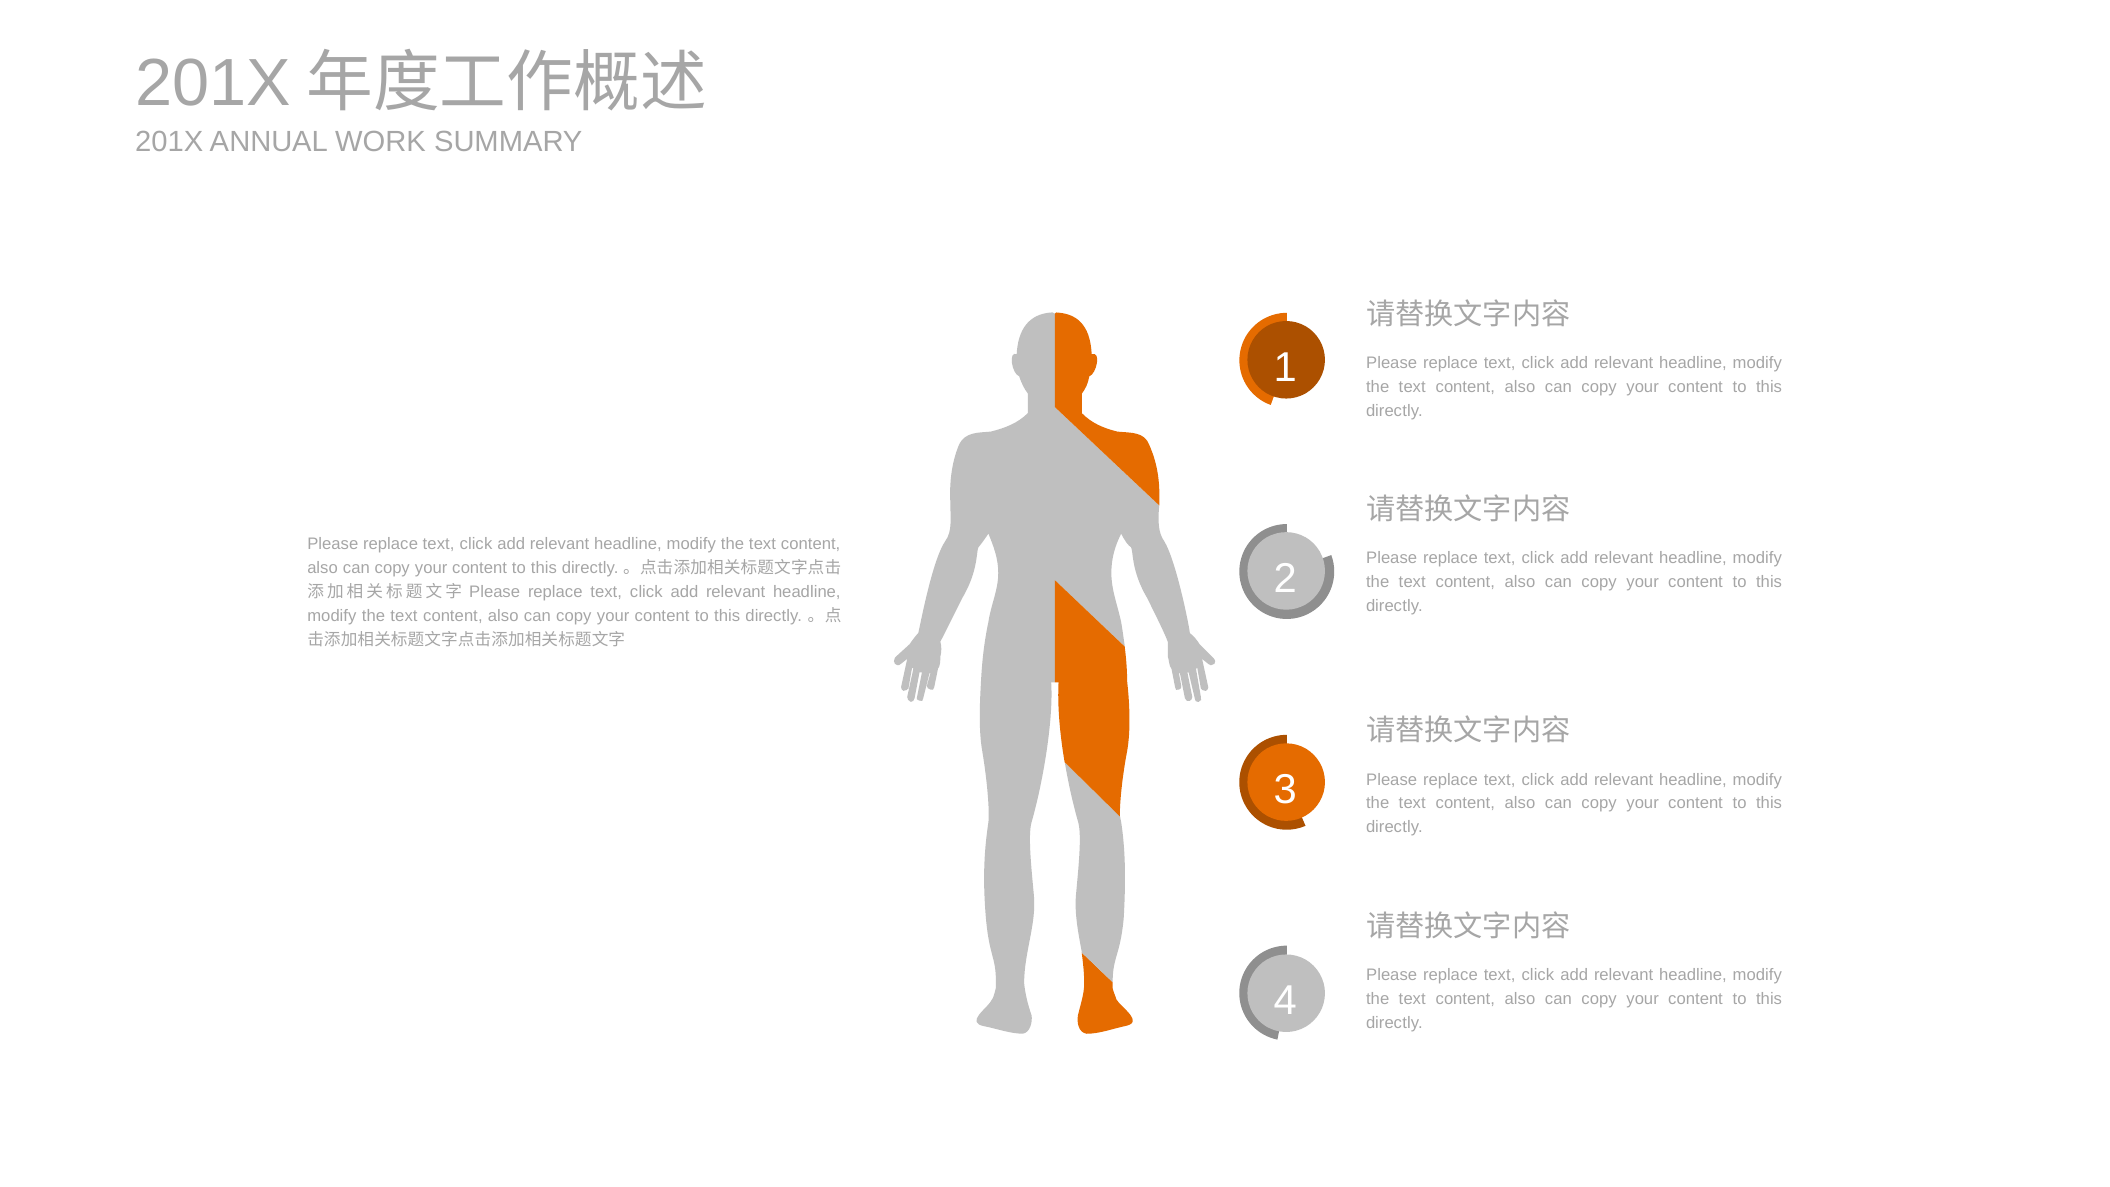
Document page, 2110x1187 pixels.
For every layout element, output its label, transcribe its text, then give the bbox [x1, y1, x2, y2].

text_box 1 [1246, 319, 1326, 400]
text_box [1054, 312, 1216, 1034]
text_box [1238, 733, 1307, 831]
text_box 请替换文字内容 [1361, 485, 1625, 530]
text_box [1238, 311, 1288, 407]
text_box 201X年度工作概述 [135, 38, 783, 119]
text_box Please replace text, click add relevant headline, modify the text content, also can copy your content to this directly. [1361, 955, 1788, 1036]
text_box 3 [1246, 742, 1326, 822]
text_box 4 [1246, 953, 1326, 1034]
text_box 2 [1246, 531, 1326, 611]
text_box Please replace text, click add relevant headline, modify the text content, also can copy your content to this directly. [1361, 343, 1788, 424]
text_box 请替换文字内容 [1361, 707, 1625, 751]
text_box 请替换文字内容 [1361, 290, 1625, 335]
text_box Please replace text, click add relevant headline, modify the text content, also can copy your content to this directly.。点击添加相关标题文字点击添加相关标题文字Please replace text, click add relevant headline, modify the text content, also can copy your content to this directly.。点击添加相关标题文字点击添加相关标题文字 [292, 522, 857, 657]
text_box [893, 312, 1054, 1034]
text_box [1238, 522, 1336, 620]
text_box Please replace text, click add relevant headline, modify the text content, also can copy your content to this directly. [1361, 760, 1788, 841]
text_box Please replace text, click add relevant headline, modify the text content, also can copy your content to this directly. [1361, 538, 1788, 620]
text_box [1238, 944, 1288, 1041]
text_box 201X ANNUAL WORK SUMMARY [135, 122, 596, 158]
text_box 请替换文字内容 [1361, 902, 1625, 947]
